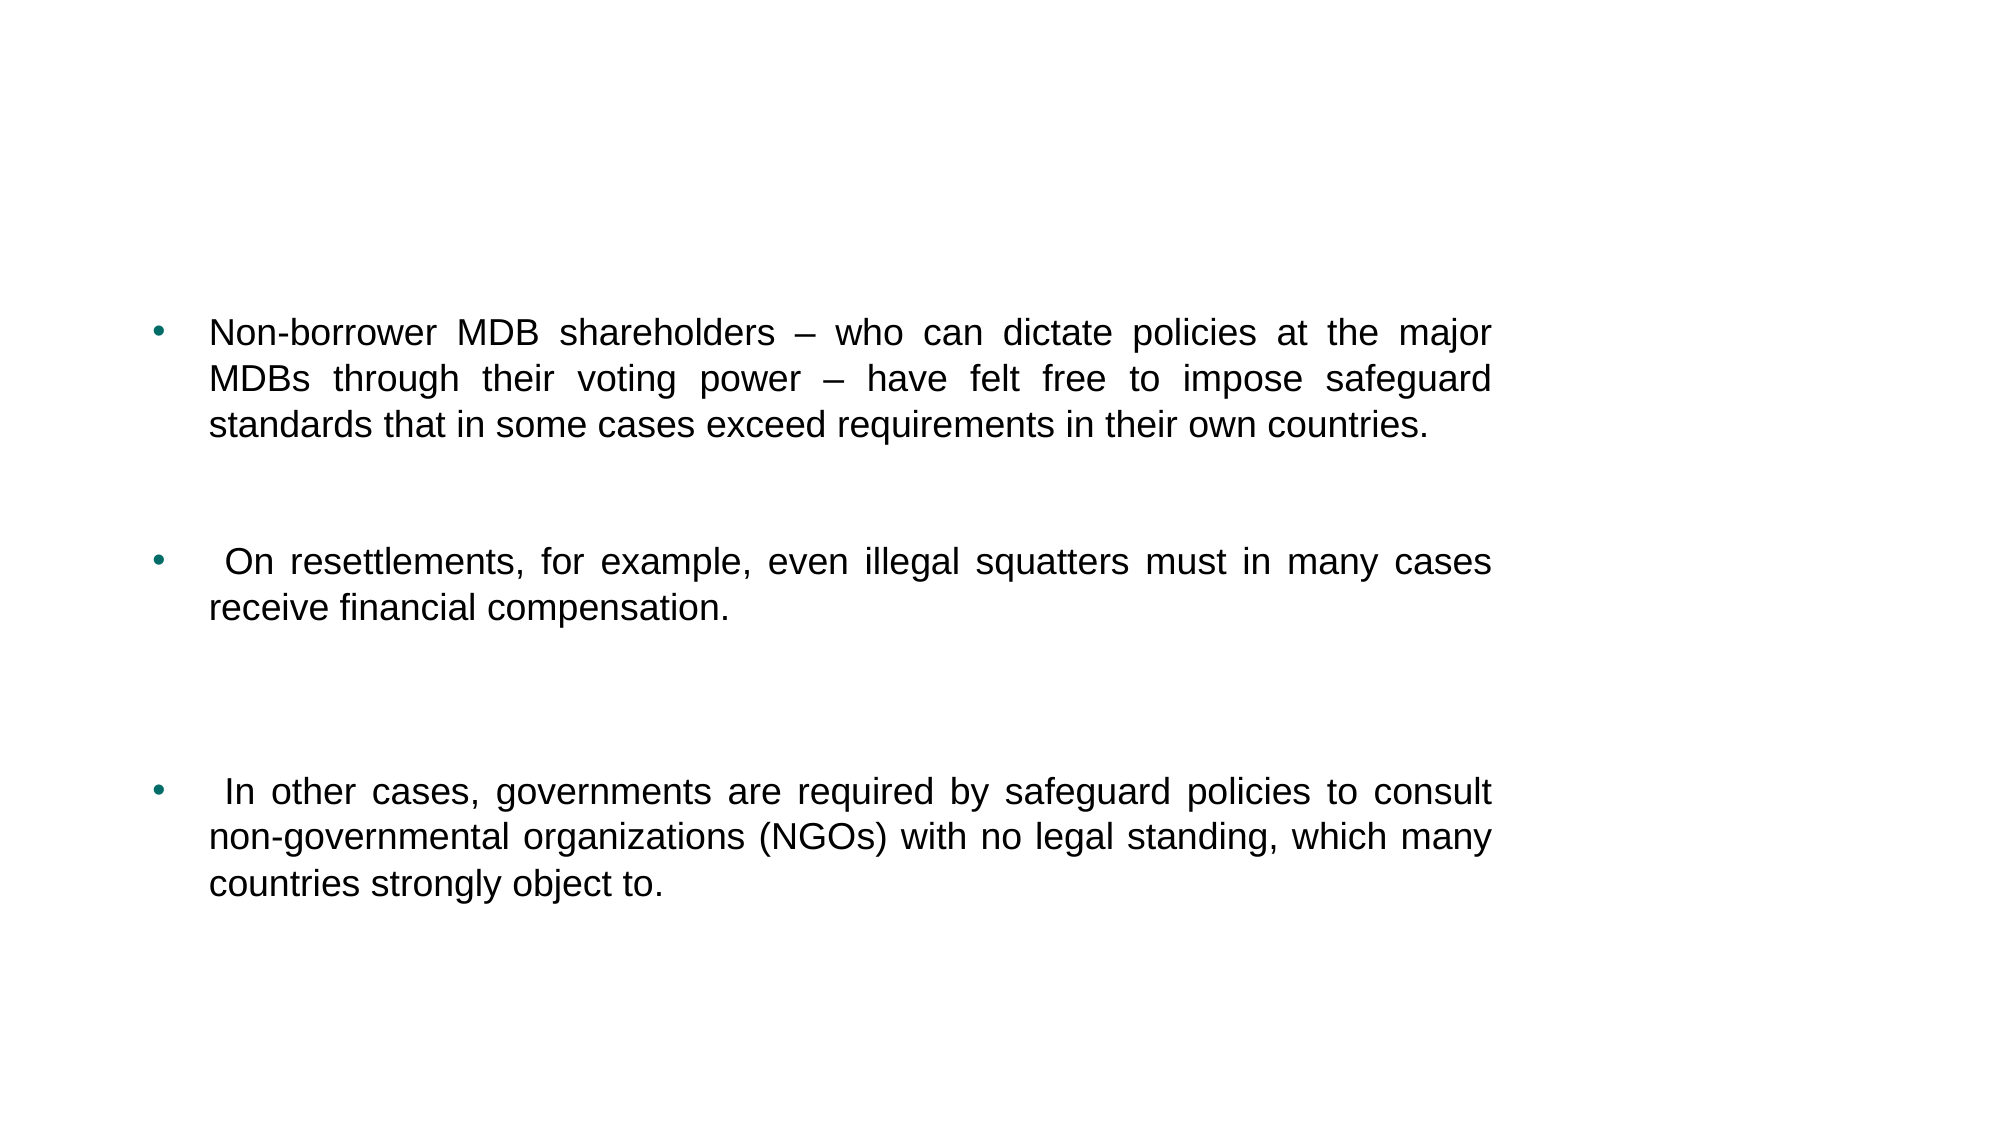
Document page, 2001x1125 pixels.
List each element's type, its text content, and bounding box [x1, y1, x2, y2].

list Non-borrower MDB shareholders – who can dictate policies at the major MDBs through their voting power – have felt free to impose safeguard standards that in some cases exceed requirements in their own countries. On resettlements, for example, even illegal squatters must in many cases receive financial compensation. In other cases, governments are required by safeguard policies to consult non-governmental organizations (NGOs) with no legal standing, which many countries strongly object to. [137, 299, 1863, 1014]
